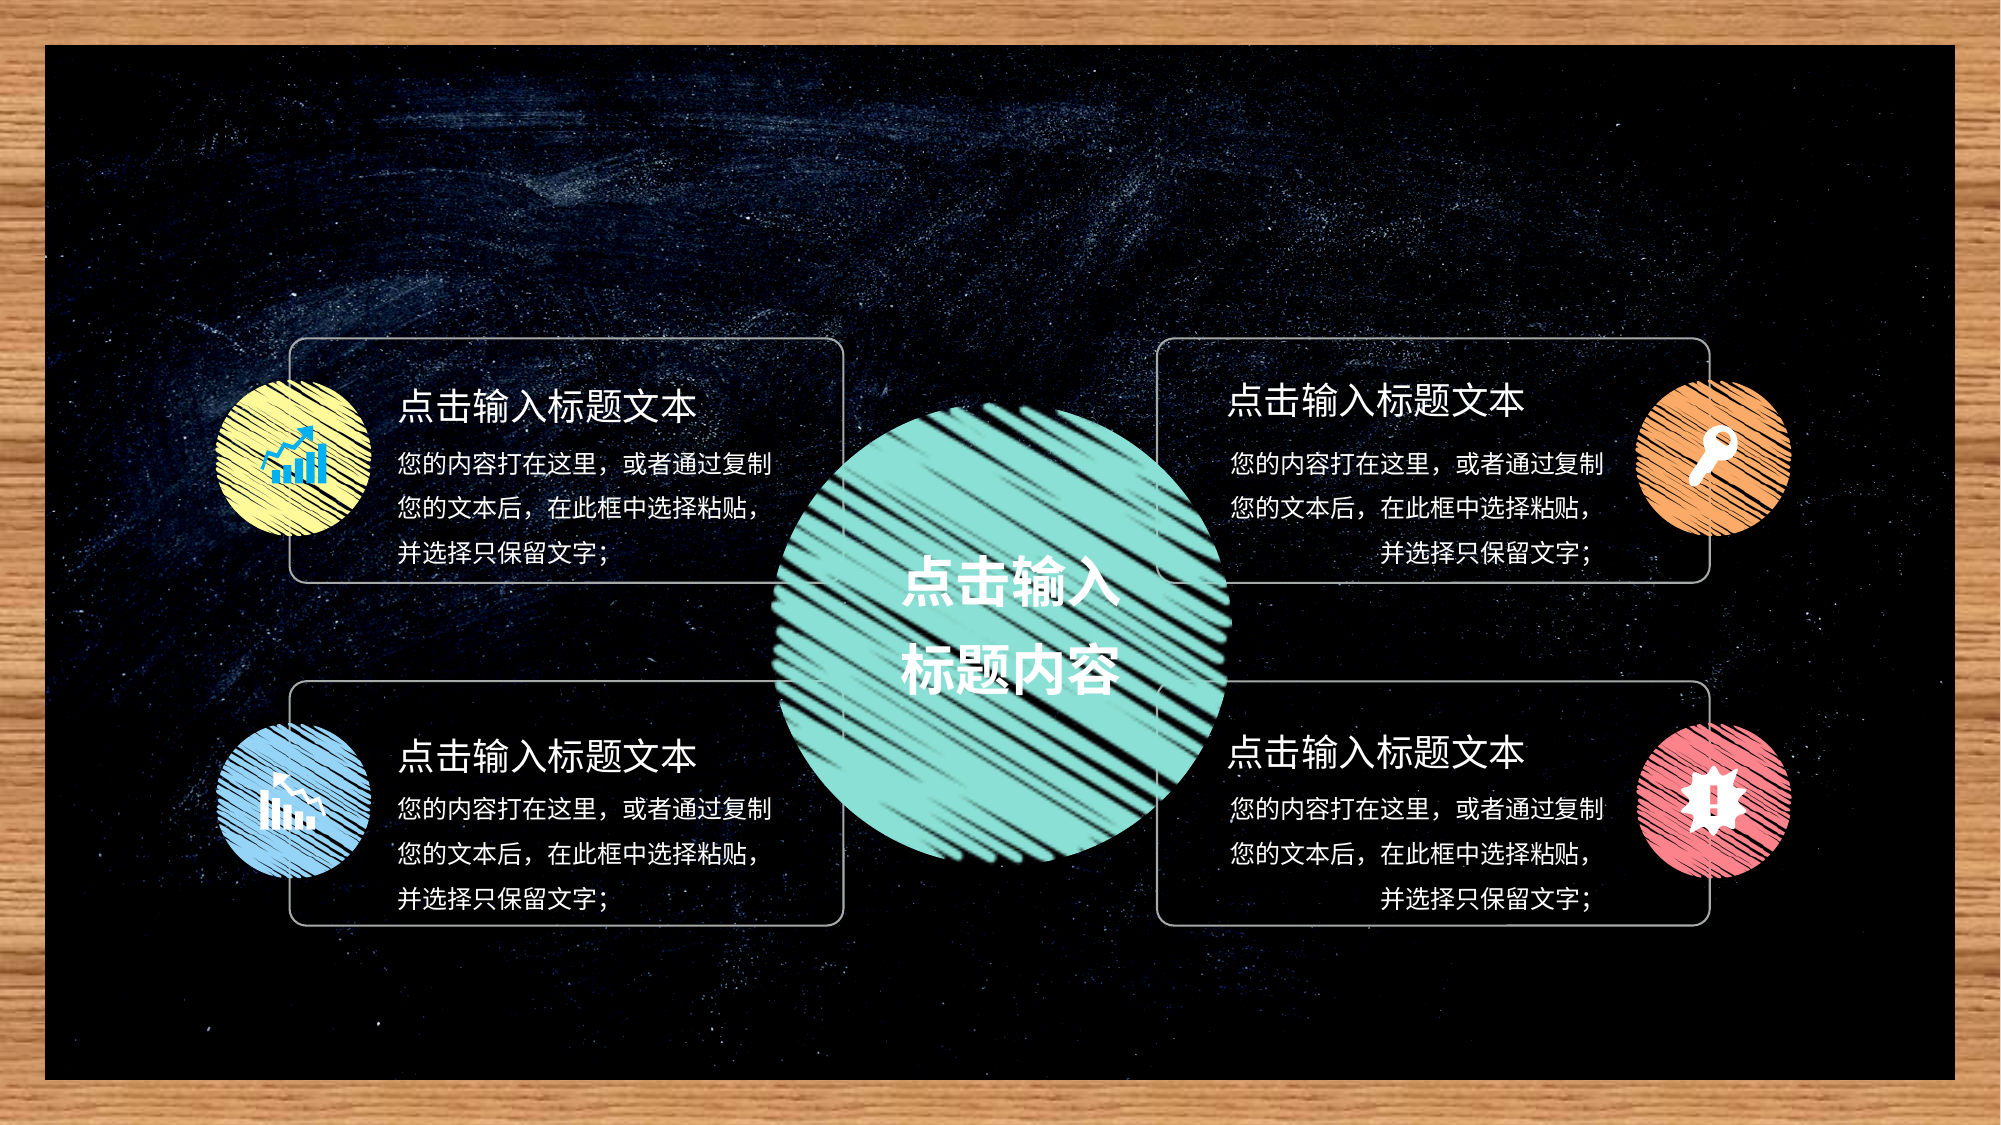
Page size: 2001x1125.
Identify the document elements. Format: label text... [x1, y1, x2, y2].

text_box 点击输入 标题内容 [869, 554, 1153, 694]
text_box [1157, 681, 1710, 926]
text_box [289, 681, 844, 926]
text_box [289, 338, 844, 583]
text_box [1157, 338, 1710, 583]
text_box 点击输入标题文本 [397, 367, 704, 434]
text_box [1634, 379, 1792, 537]
picture [46, 46, 1954, 1079]
text_box 点击输入标题文本 [1226, 366, 1533, 433]
text_box 您的内容打在这里，或者通过复制您的文本后，在此框中选择粘贴，并选择只保留文字； [1226, 433, 1606, 517]
text_box 您的内容打在这里，或者通过复制您的文本后，在此框中选择粘贴，并选择只保留文字； [397, 778, 779, 859]
text_box 点击输入标题文本 [1226, 718, 1533, 785]
text_box 您的内容打在这里，或者通过复制您的文本后，在此框中选择粘贴，并选择只保留文字； [1226, 778, 1606, 859]
text_box 您的内容打在这里，或者通过复制您的文本后，在此框中选择粘贴，并选择只保留文字； [397, 433, 779, 517]
text_box 研究总结 [180, 93, 649, 169]
text_box [0, 0, 2000, 1125]
text_box 点击输入标题文本 [397, 718, 704, 785]
text_box [1635, 722, 1792, 879]
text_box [214, 379, 372, 537]
text_box [769, 402, 1233, 866]
text_box 05 [75, 85, 180, 176]
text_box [215, 722, 372, 879]
text_box [1680, 765, 1747, 836]
